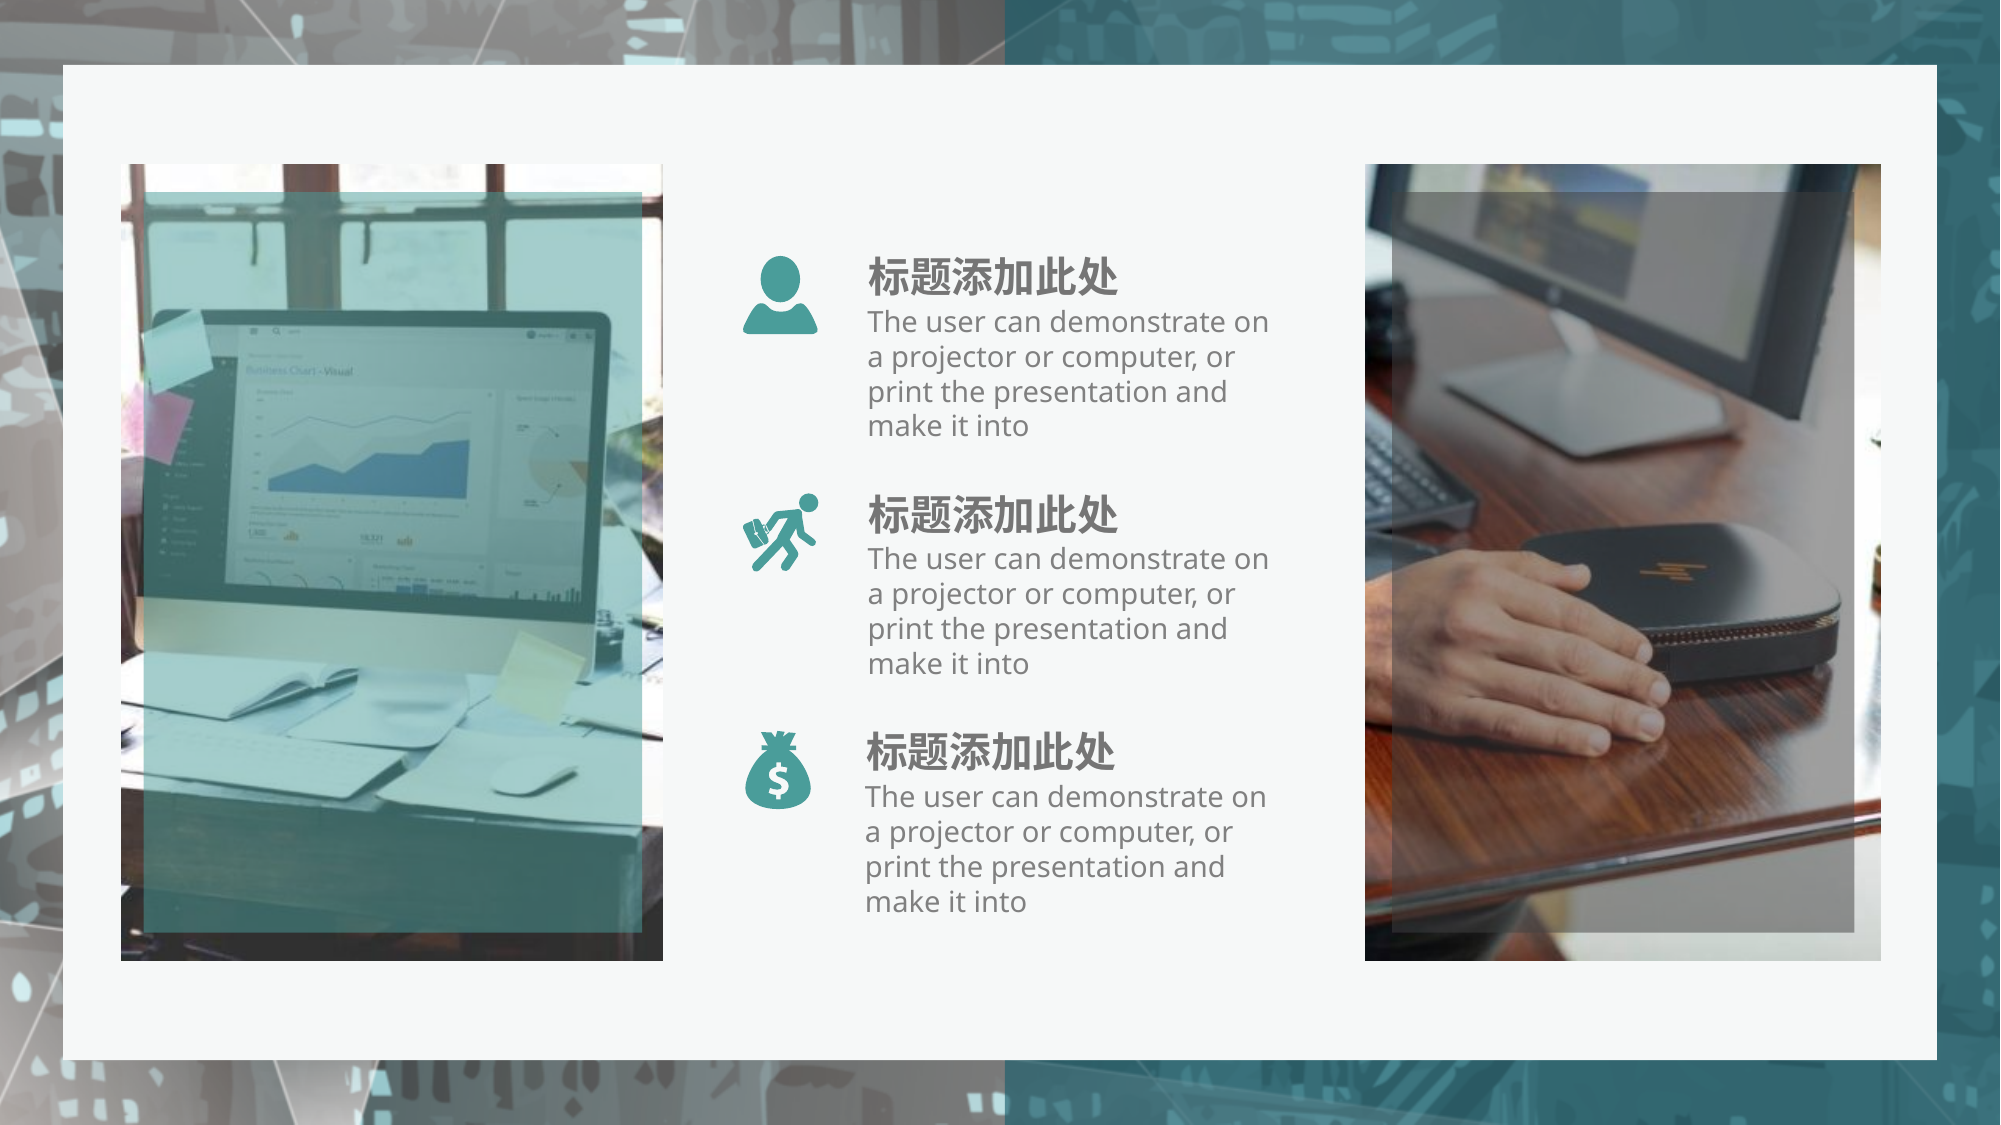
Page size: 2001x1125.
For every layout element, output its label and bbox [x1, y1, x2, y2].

picture [1365, 164, 1881, 961]
picture [0, 0, 1004, 1125]
picture [121, 164, 663, 961]
text_box [742, 481, 1294, 655]
text_box [742, 243, 1293, 417]
text_box [745, 718, 1291, 892]
